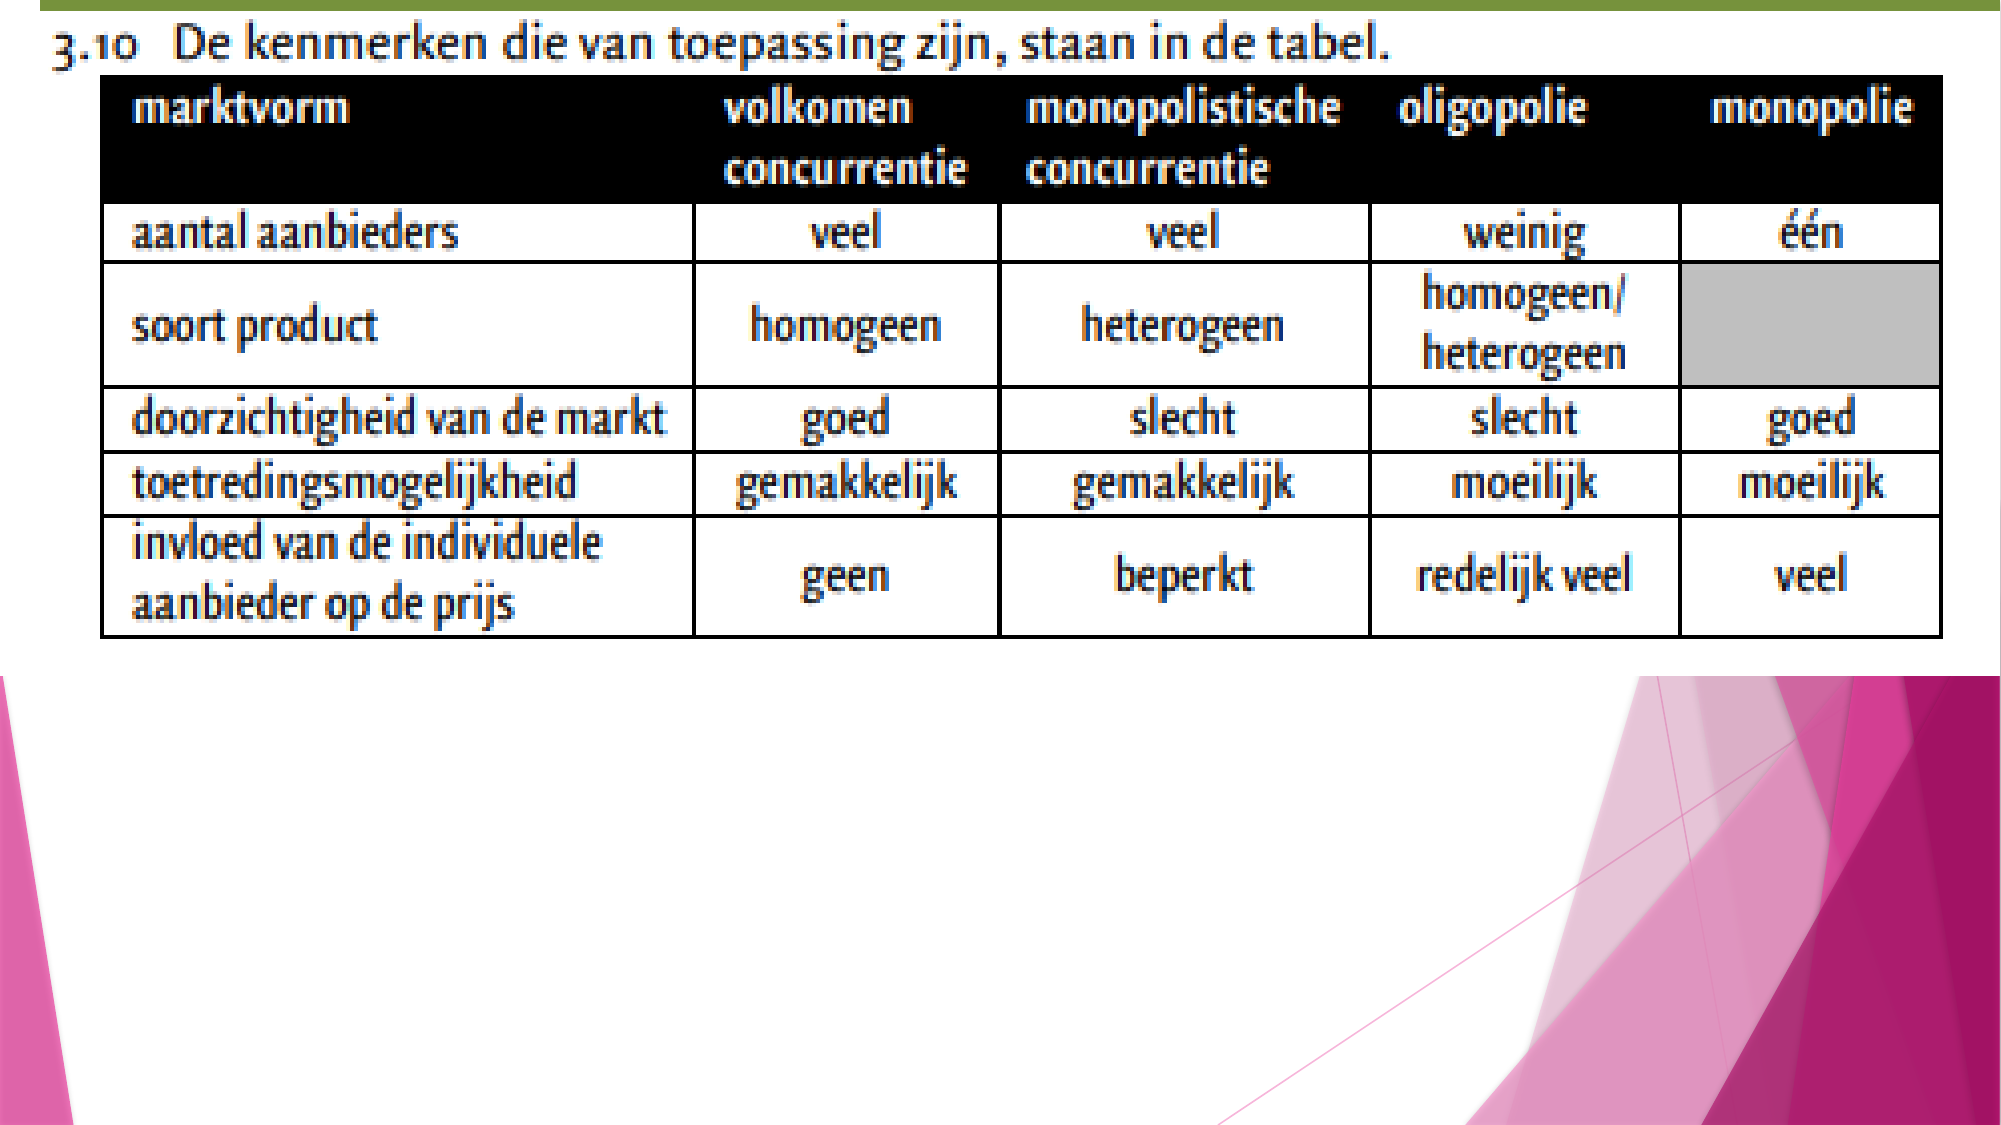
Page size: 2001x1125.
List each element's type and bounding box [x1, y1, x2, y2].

picture [0, 0, 2000, 677]
